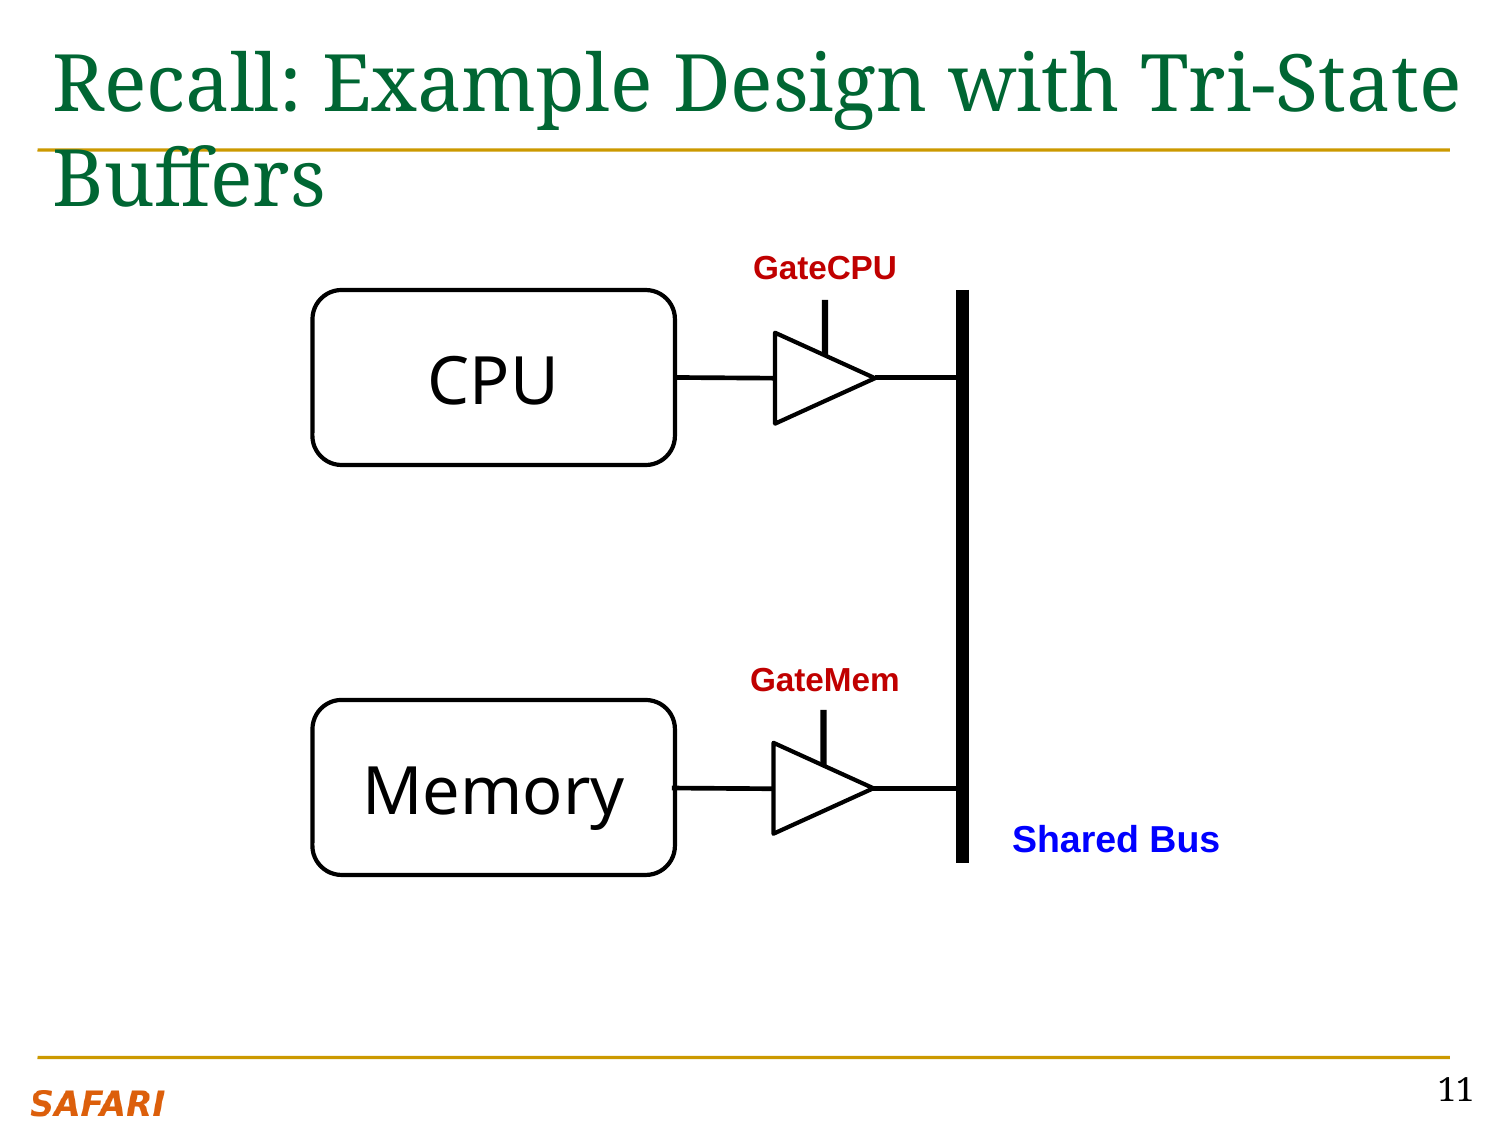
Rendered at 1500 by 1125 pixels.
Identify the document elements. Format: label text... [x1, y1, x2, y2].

text_box GateCPU [705, 239, 945, 294]
picture [29, 1083, 169, 1124]
text_box CPU [310, 287, 678, 468]
text_box GateMem [705, 650, 945, 706]
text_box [773, 709, 874, 834]
title Recall: Example Design with Tri-State Buffers [37, 24, 1490, 170]
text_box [774, 299, 876, 424]
text_box Shared Bus [982, 807, 1250, 868]
slide_number 11 [1139, 1045, 1490, 1121]
text_box Memory [310, 697, 678, 878]
